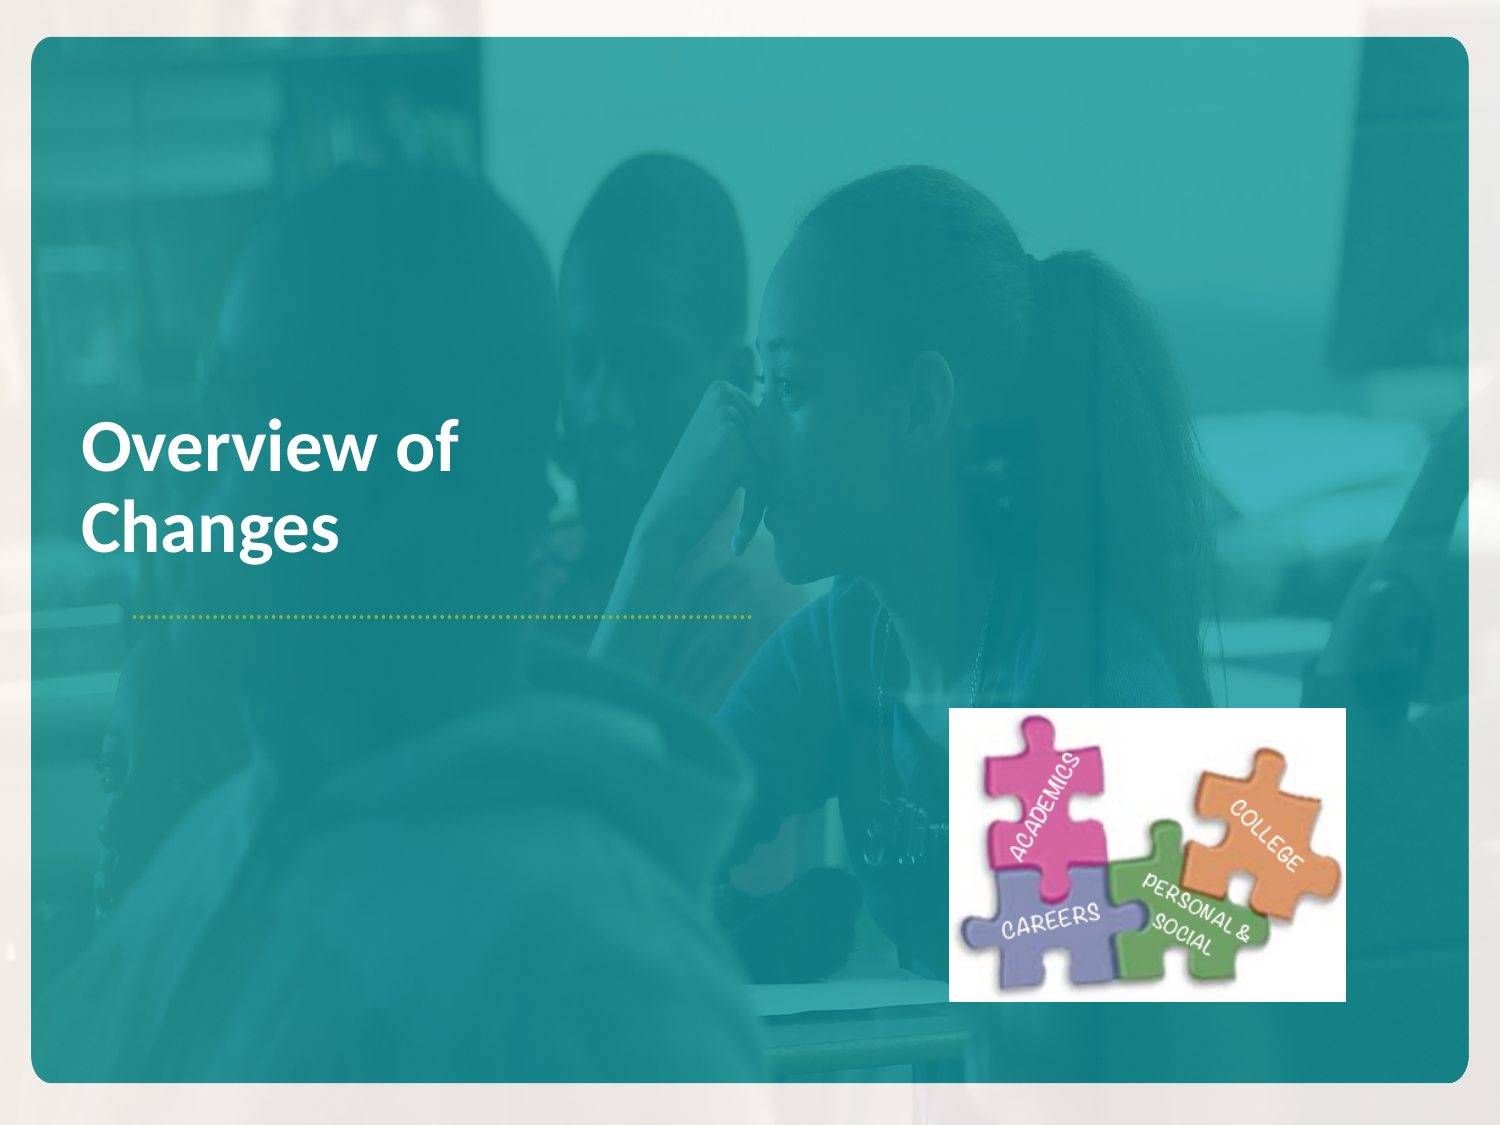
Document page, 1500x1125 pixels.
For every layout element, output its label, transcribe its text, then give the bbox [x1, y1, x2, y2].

title Overview of Changes [65, 115, 629, 577]
picture [949, 708, 1346, 1002]
